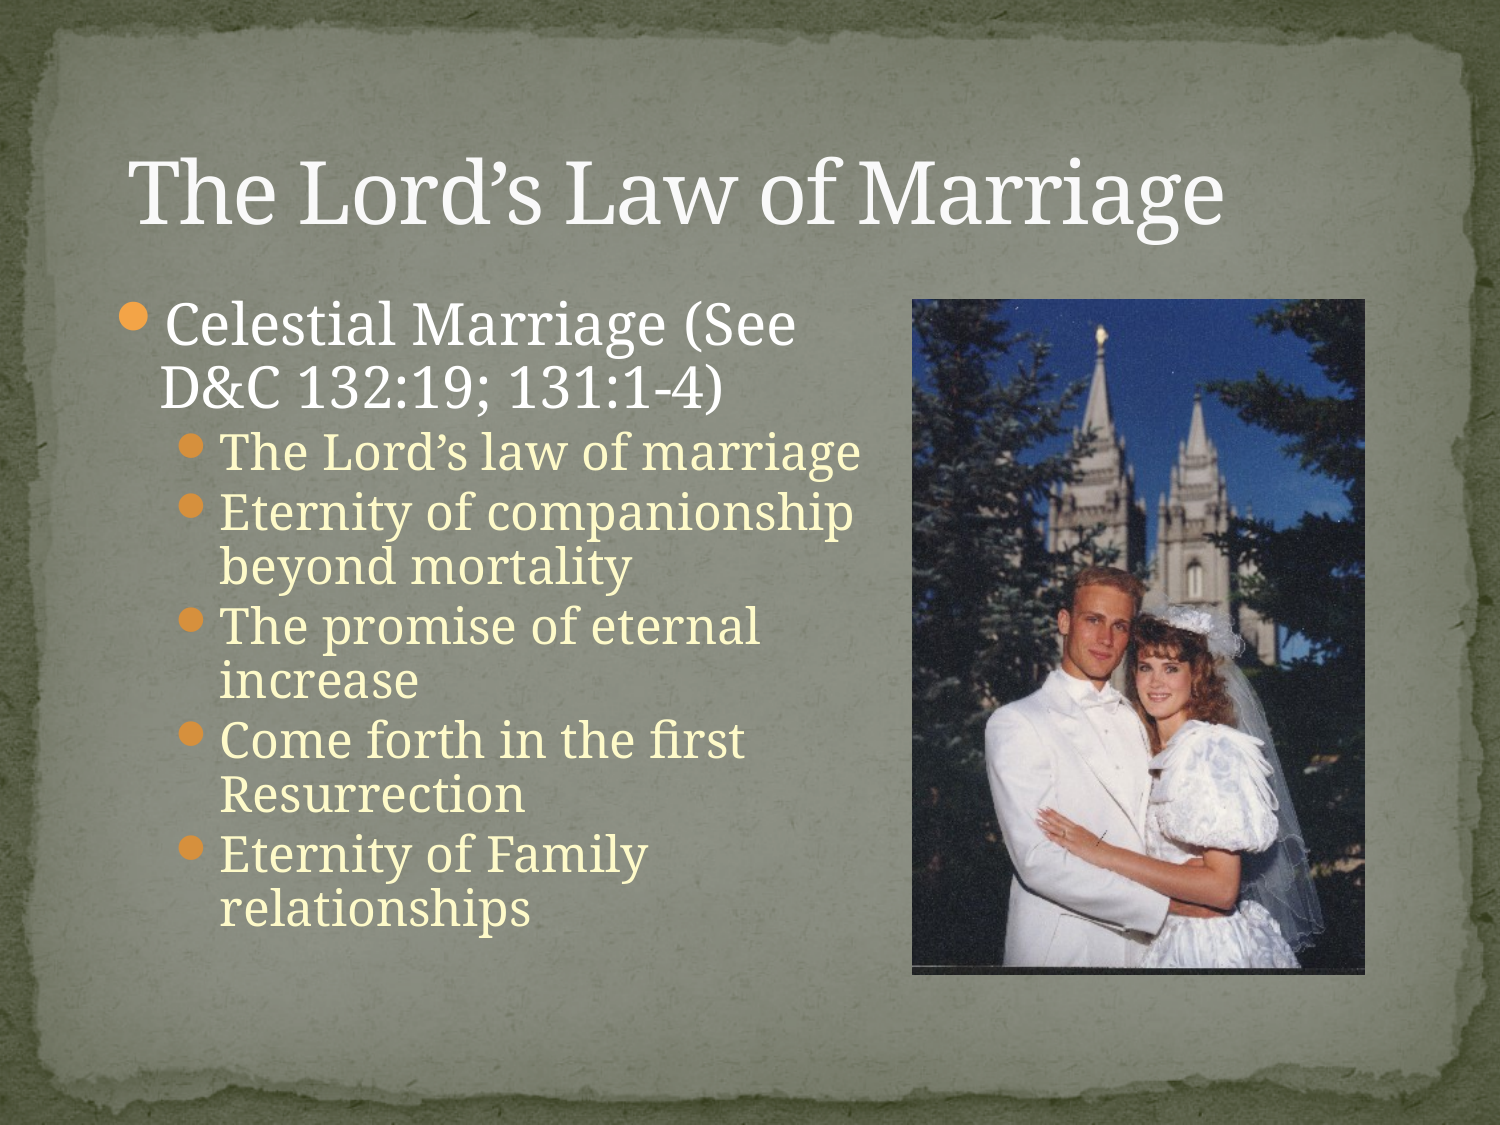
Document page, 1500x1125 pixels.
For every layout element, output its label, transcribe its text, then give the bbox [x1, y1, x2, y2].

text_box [914, 301, 1364, 974]
title The Lord’s Law of Marriage [112, 62, 1388, 250]
list Celestial Marriage (See D&C 132:19; 131:1-4) The Lord’s law of marriage Eternity of companionship beyond mortality The promise of eternal increase Come forth in the first Resurrection Eternity of Family relationships [99, 287, 901, 988]
